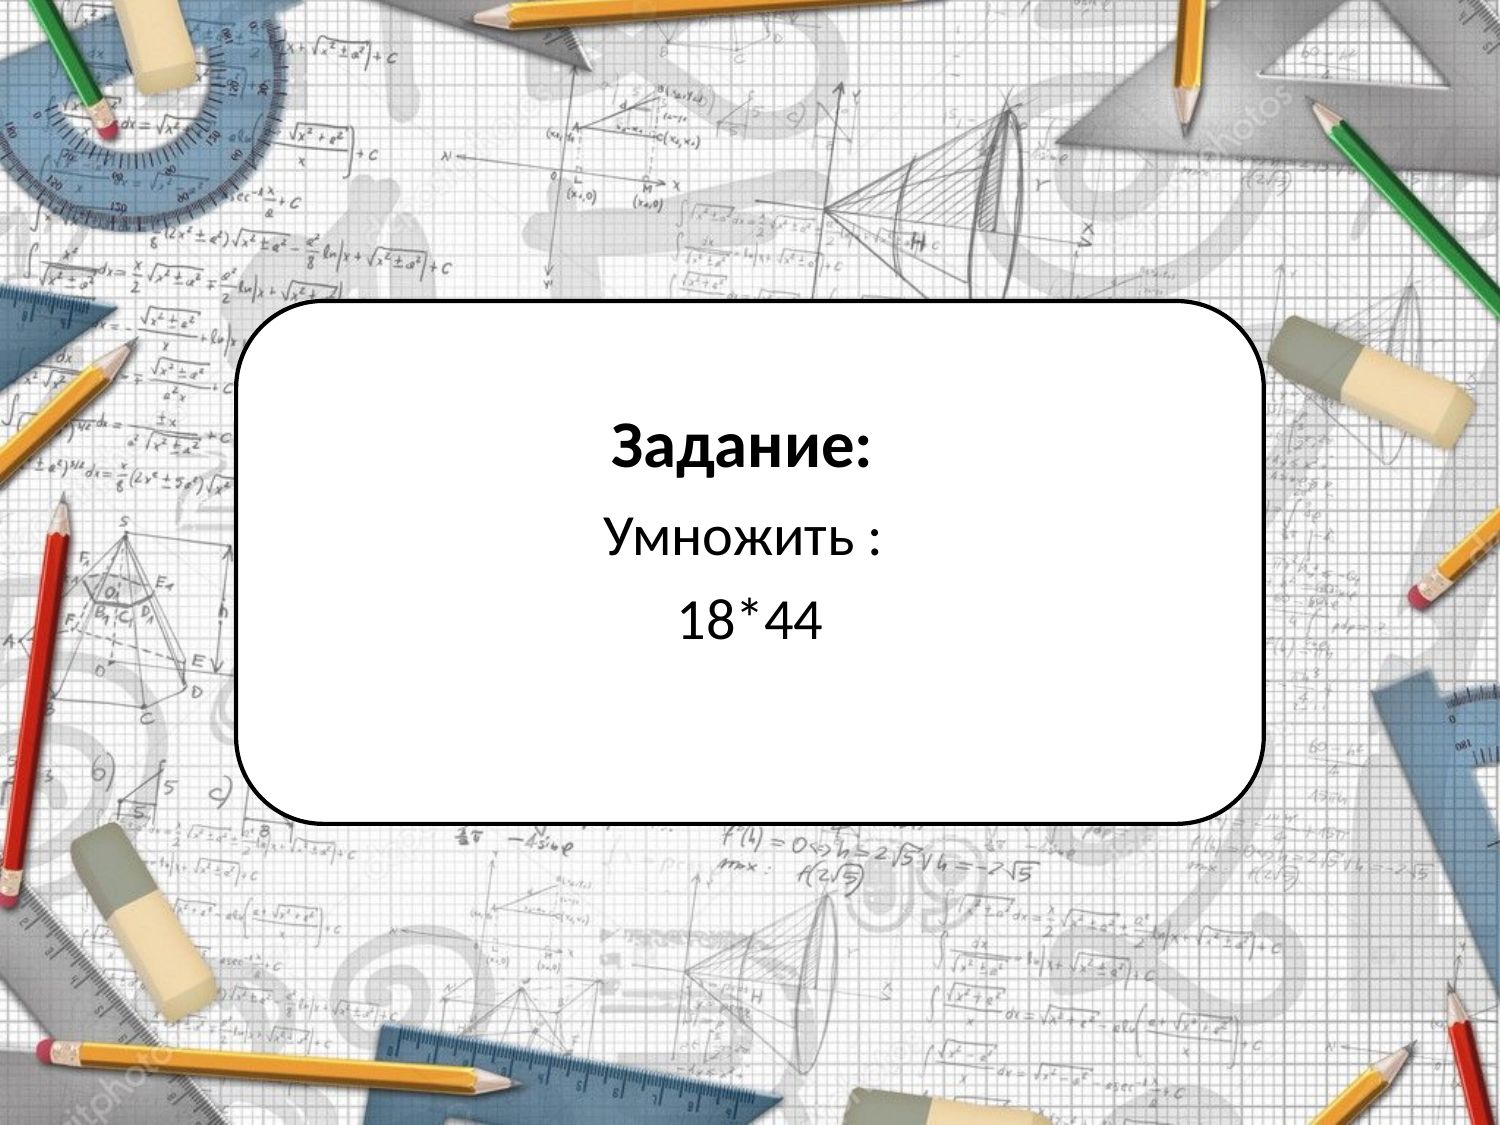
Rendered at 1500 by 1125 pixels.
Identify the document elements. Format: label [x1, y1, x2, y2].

picture [0, 0, 1500, 1125]
text_box [235, 300, 1264, 825]
